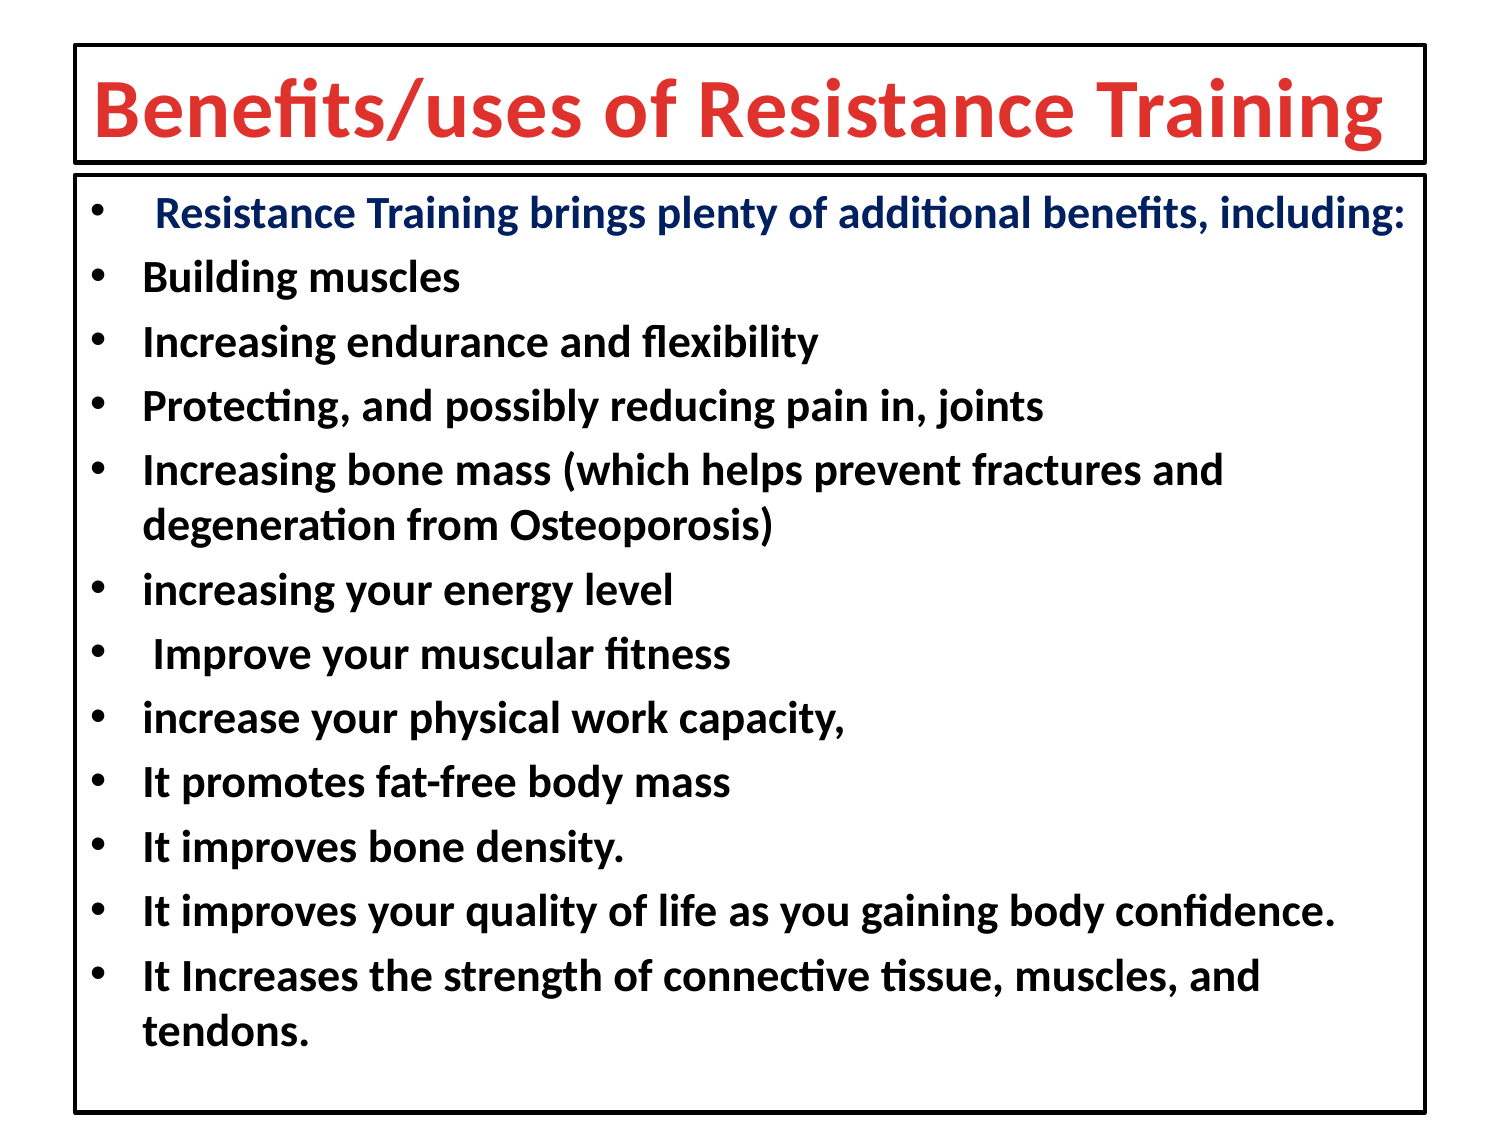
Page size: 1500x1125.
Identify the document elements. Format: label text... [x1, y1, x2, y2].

list Resistance Training brings plenty of additional benefits, including: Building muscles Increasing endurance and flexibility Protecting, and possibly reducing pain in, joints Increasing bone mass (which helps prevent fractures and degeneration from Osteoporosis) increasing your energy level Improve your muscular fitness increase your physical work capacity, It promotes fat-free body mass It improves bone density. It improves your quality of life as you gaining body confidence. It Increases the strength of connective tissue, muscles, and tendons. [73, 173, 1427, 1115]
title Benefits/uses of Resistance Training [73, 43, 1427, 165]
